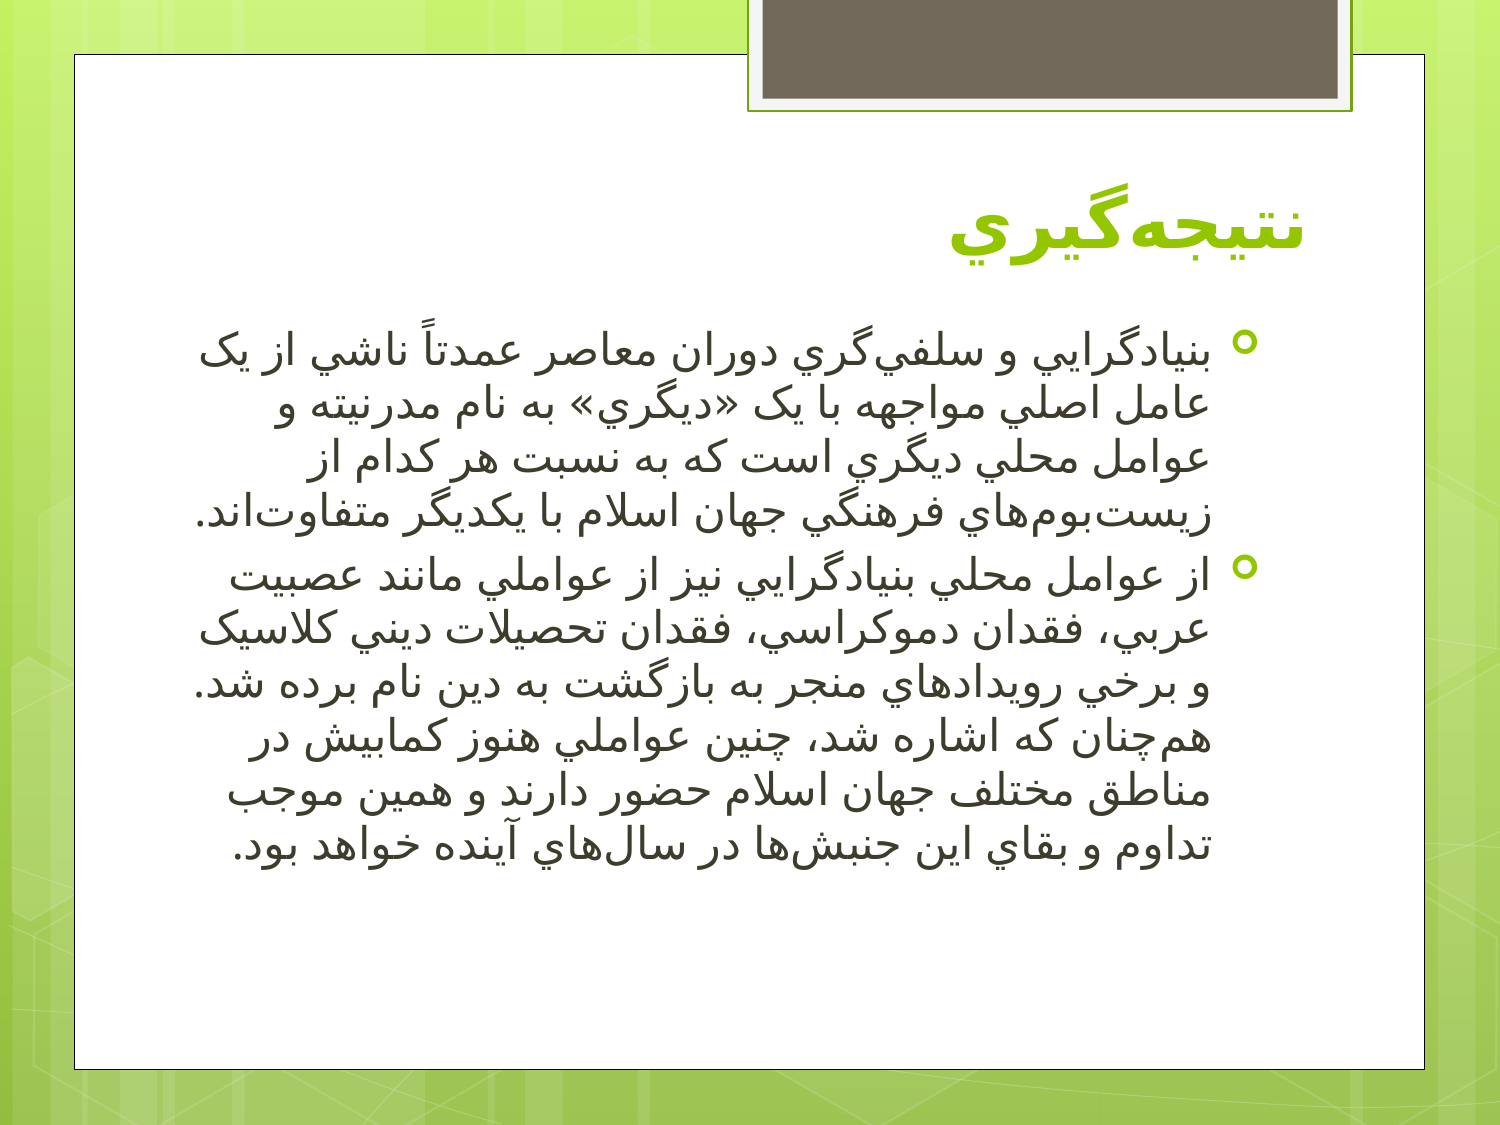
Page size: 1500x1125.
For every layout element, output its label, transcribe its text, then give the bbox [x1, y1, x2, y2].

title نتيجه‌گيري [171, 168, 1324, 357]
list بنيادگرايي و سلفي‌گري دوران معاصر عمدتاً ناشي از يک عامل اصلي مواجهه با يک «ديگري» به نام مدرنيته و عوامل محلي ديگري است که به نسبت هر کدام از زيست‌بوم‌هاي فرهنگي جهان اسلام با يکديگر متفاوت‌اند. از عوامل محلي بنيادگرايي نيز از عواملي مانند عصبيت عربي، فقدان دموکراسي، فقدان تحصيلات ديني کلاسيک و برخي رويدادهاي منجر به بازگشت به دين نام برده شد. هم‌چنان که اشاره شد، چنين عواملي هنوز کمابيش در مناطق مختلف جهان اسلام حضور دارند و همين موجب تداوم و بقاي اين جنبش‌ها در سال‌هاي آينده خواهد بود. [171, 312, 1283, 957]
